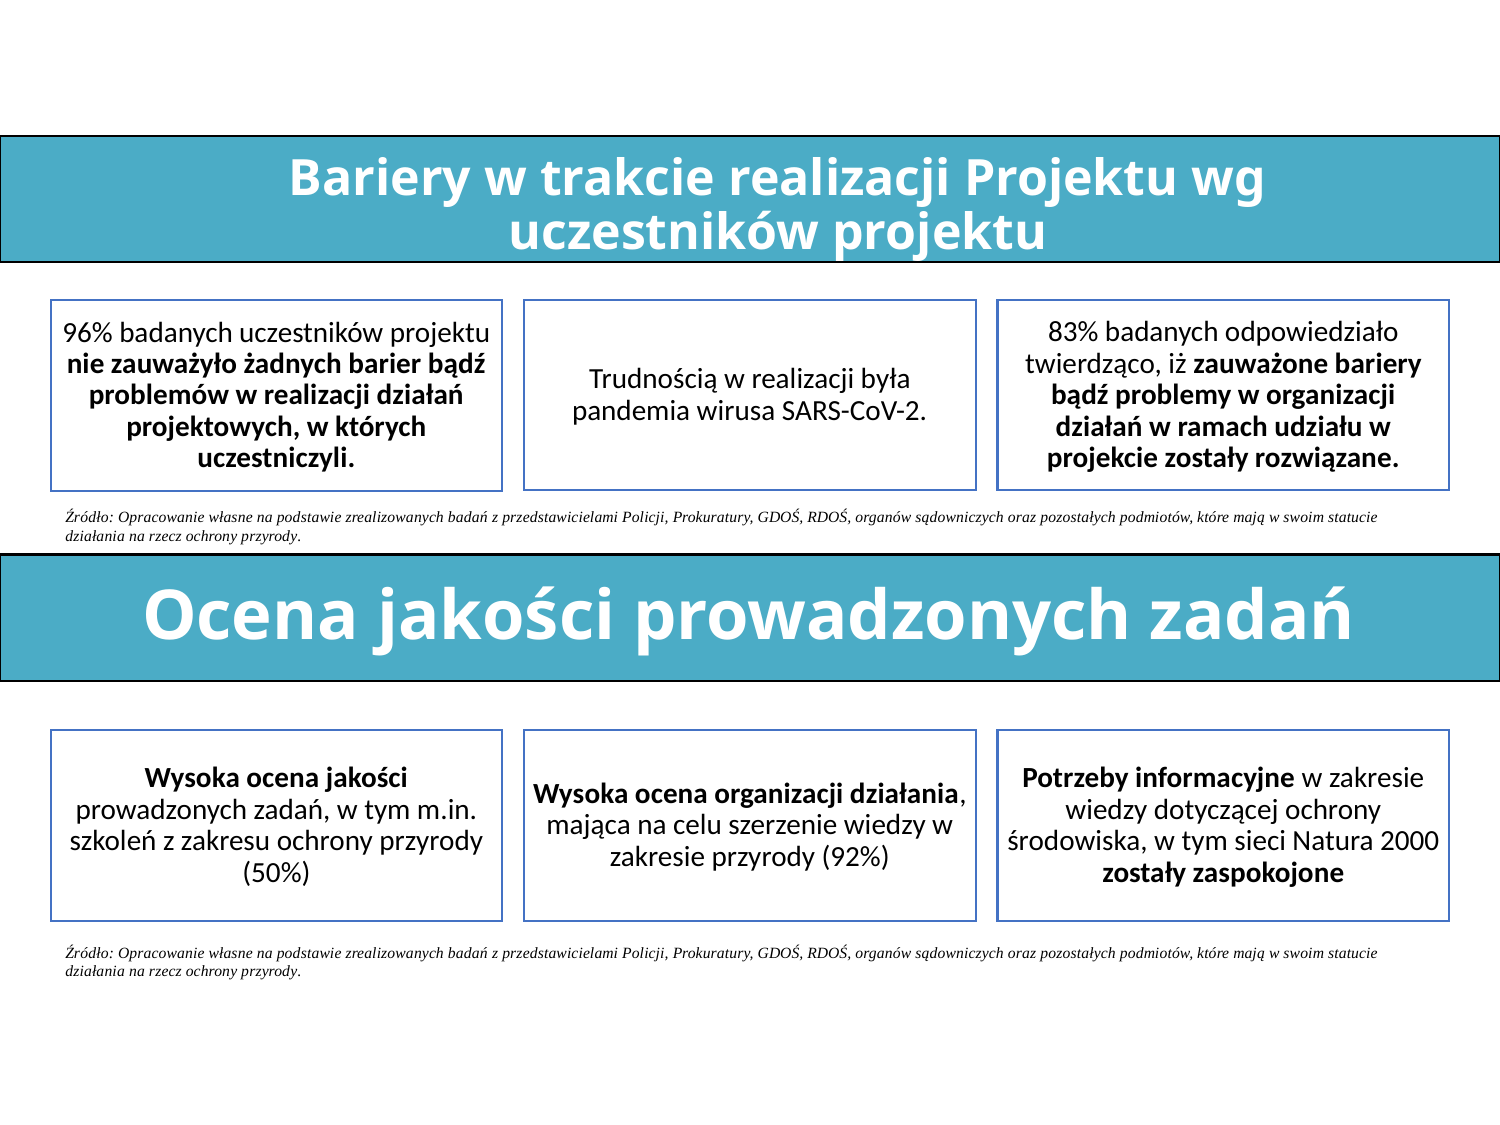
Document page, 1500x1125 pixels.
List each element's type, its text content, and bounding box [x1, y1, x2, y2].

text_box [1425, 553, 1500, 682]
text_box Źródło: Opracowanie własne na podstawie zrealizowanych badań z przedstawicielami Policji, Prokuratury, GDOŚ, RDOŚ, organów sądowniczych oraz pozostałych podmiotów, które mają w swoim statucie działania na rzecz ochrony przyrody. [50, 956, 1450, 988]
text_box Ocena jakości prowadzonych zadań [130, 546, 1425, 688]
text_box [1425, 135, 1500, 263]
text_box [0, 553, 130, 682]
text_box [0, 135, 130, 263]
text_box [50, 696, 1450, 956]
title Bariery w trakcie realizacji Projektu wg uczestników projektu [130, 135, 1425, 276]
text_box Źródło: Opracowanie własne na podstawie zrealizowanych badań z przedstawicielami Policji, Prokuratury, GDOŚ, RDOŚ, organów sądowniczych oraz pozostałych podmiotów, które mają w swoim statucie działania na rzecz ochrony przyrody. . [50, 515, 1450, 553]
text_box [50, 276, 1450, 515]
